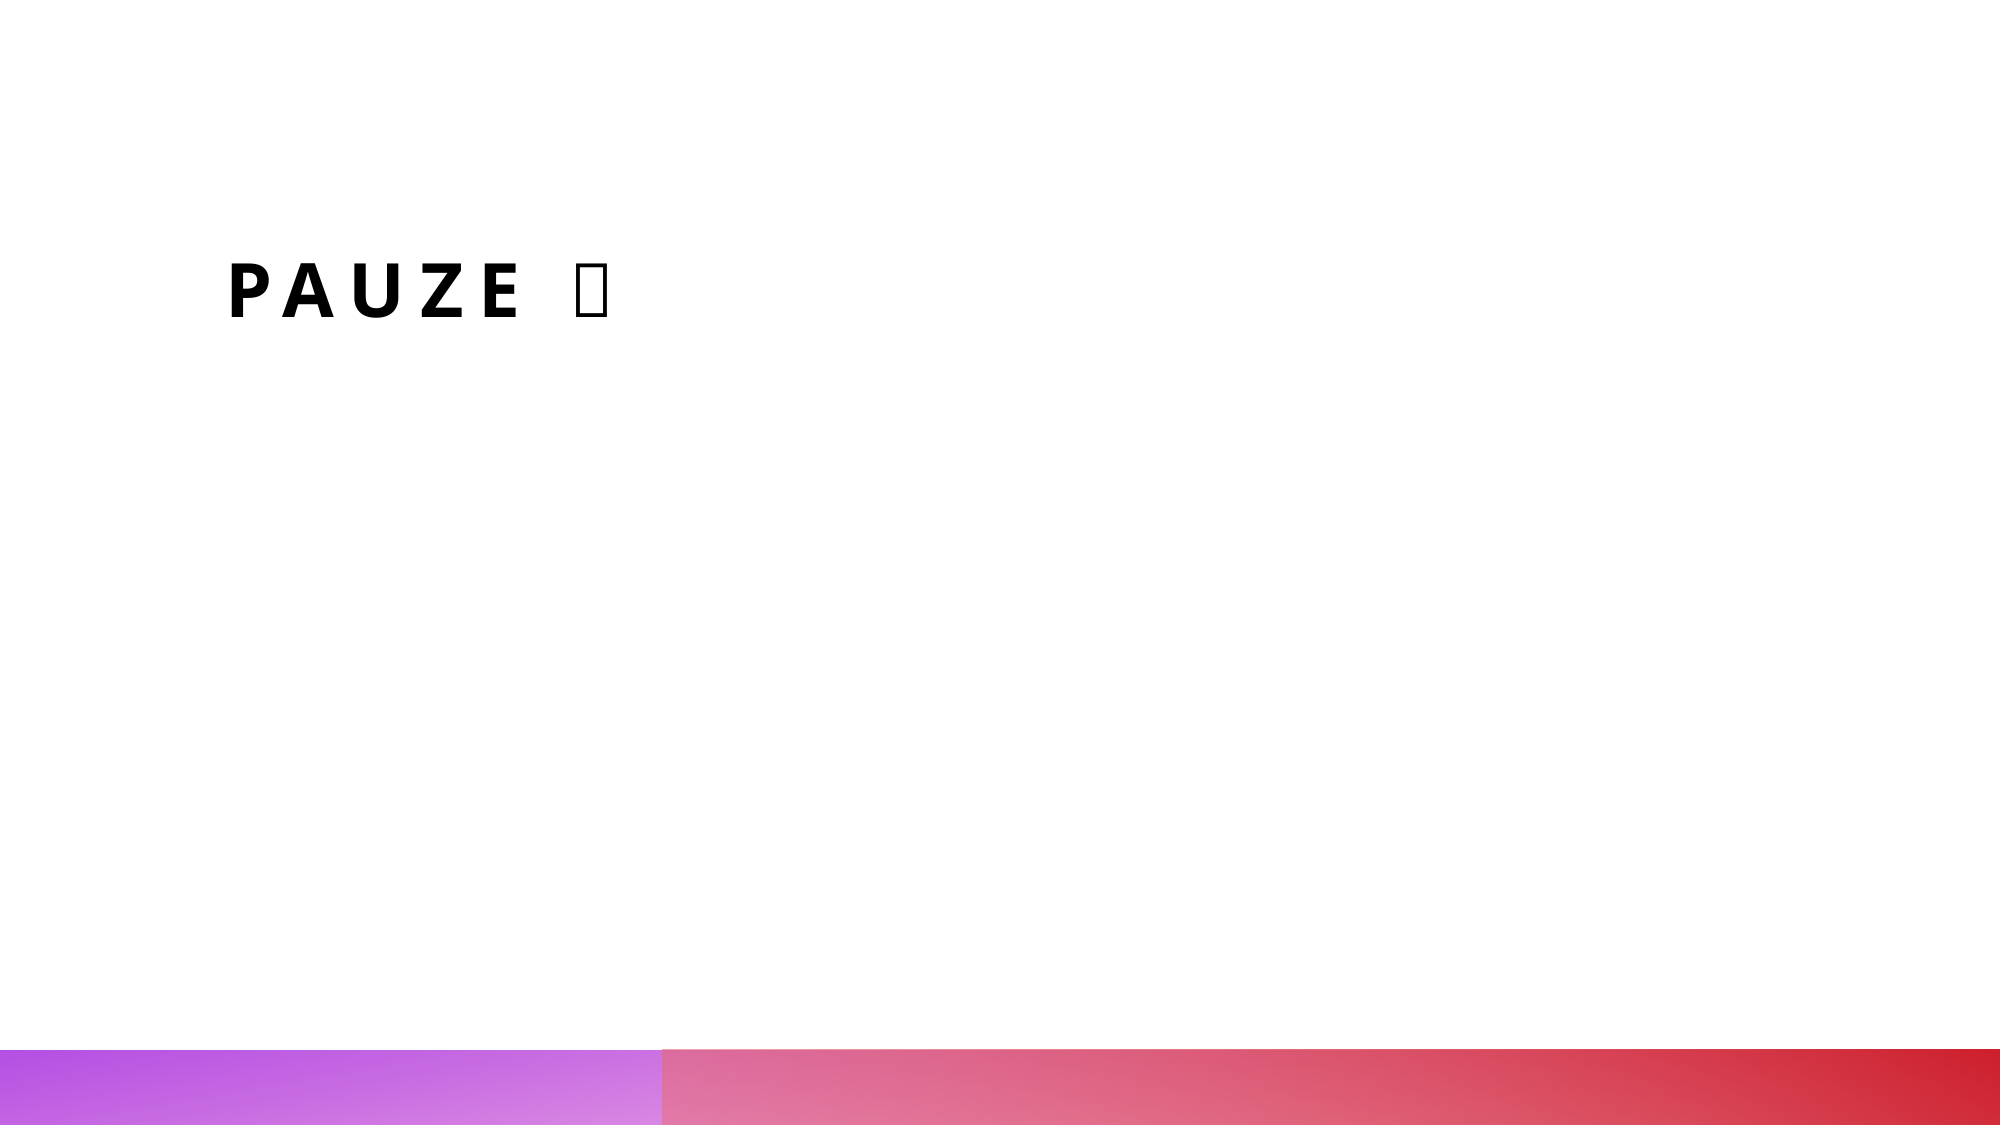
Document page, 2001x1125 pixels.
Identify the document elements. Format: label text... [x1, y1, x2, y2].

title Pauze  [225, 130, 1905, 333]
